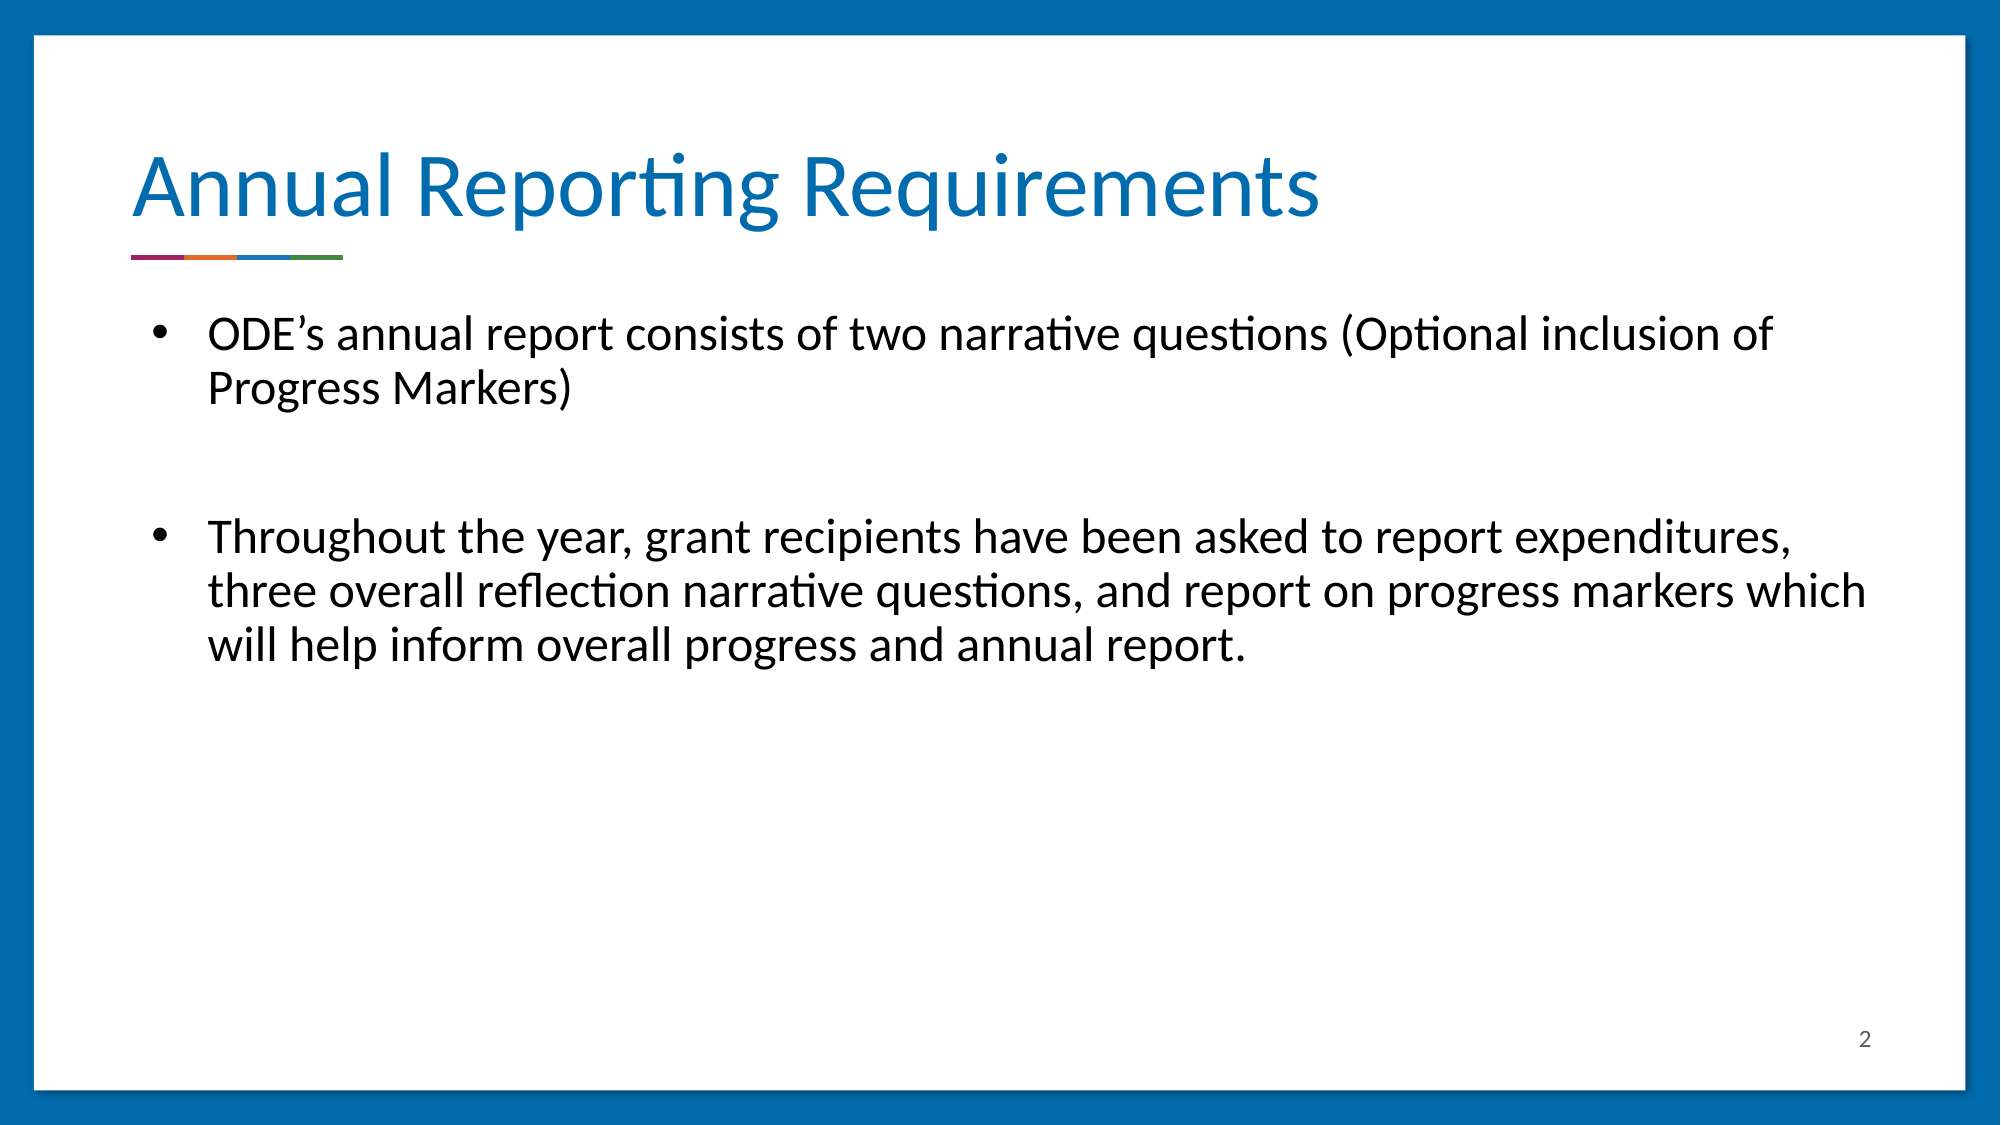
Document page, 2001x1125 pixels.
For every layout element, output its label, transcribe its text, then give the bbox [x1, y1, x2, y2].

picture [131, 255, 343, 260]
title Annual Reporting Requirements [117, 75, 1887, 244]
list ODE’s annual report consists of two narrative questions (Optional inclusion of Progress Markers) Throughout the year, grant recipients have been asked to report expenditures, three overall reflection narrative questions, and report on progress markers which will help inform overall progress and annual report. [117, 299, 1887, 974]
slide_number ‹#› [1412, 1007, 1887, 1068]
